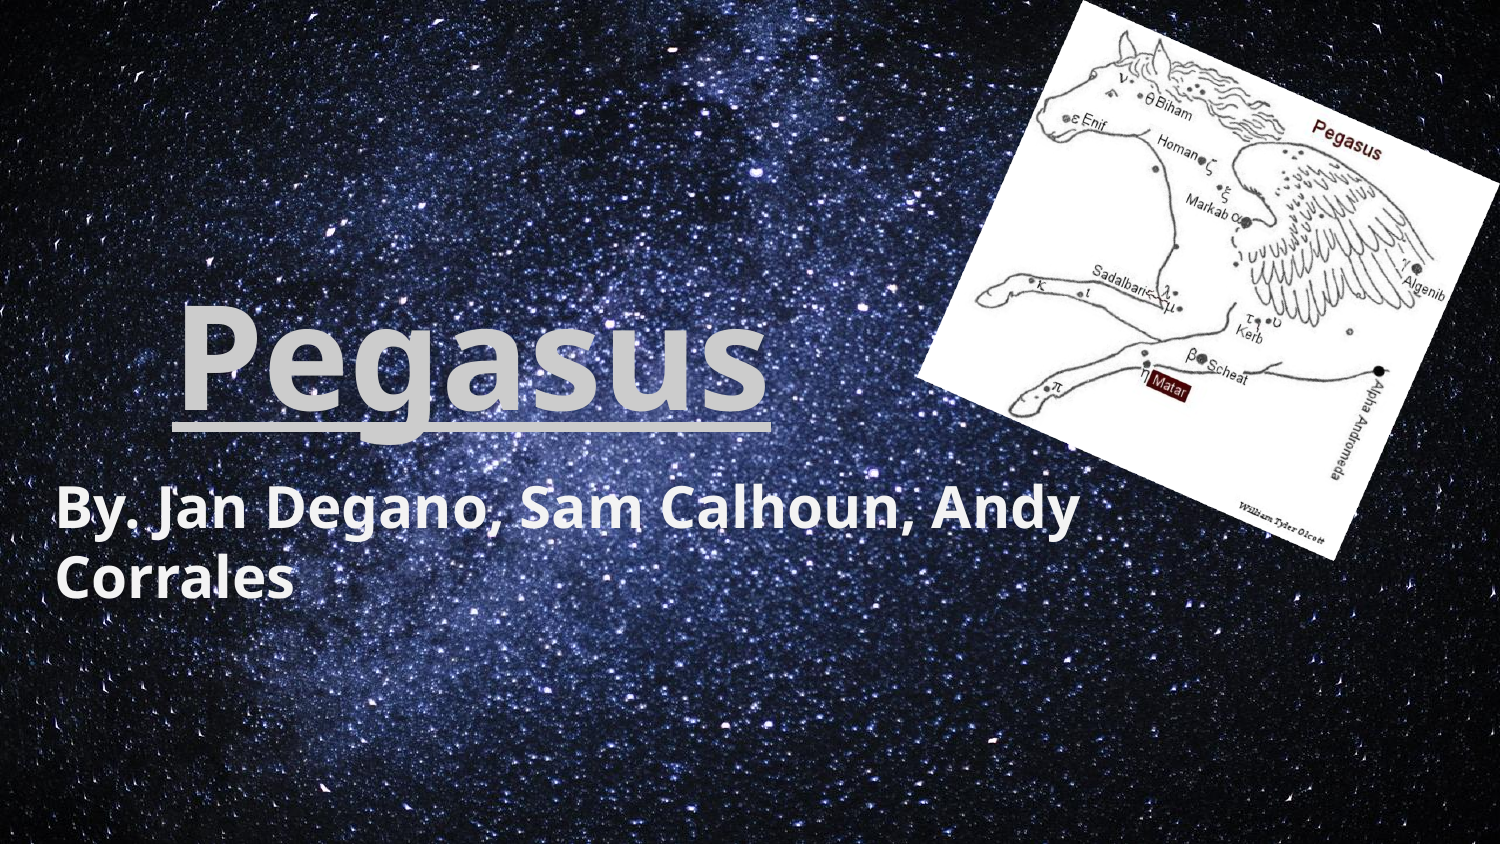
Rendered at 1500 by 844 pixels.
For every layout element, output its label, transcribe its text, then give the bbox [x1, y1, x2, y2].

subtitle By. Jan Degano, Sam Calhoun, Andy Corrales [39, 454, 1134, 764]
title Pegasus [0, 118, 975, 455]
picture [0, 0, 1500, 844]
